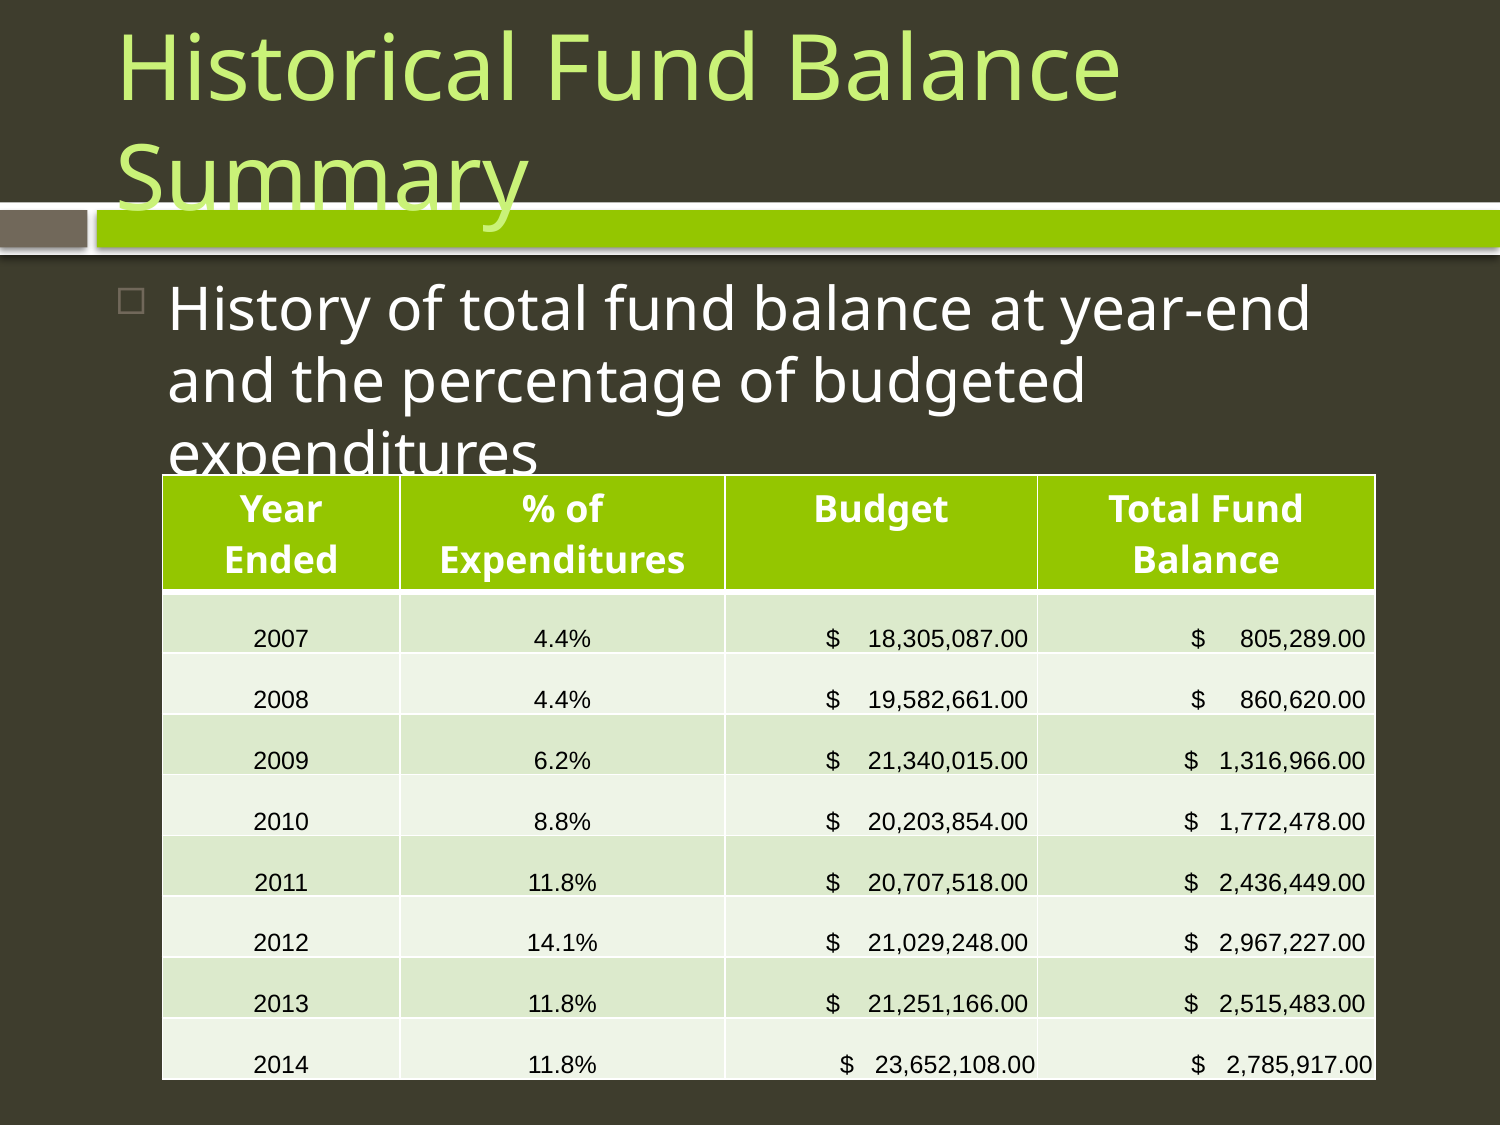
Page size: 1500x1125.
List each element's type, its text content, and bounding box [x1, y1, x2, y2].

table_cell 4.4% [401, 654, 724, 713]
table_header Budget [726, 476, 1037, 589]
table_header Year Ended [163, 476, 399, 589]
table_cell 2009 [163, 715, 399, 774]
table_cell $ 2,967,227.00 [1038, 897, 1374, 956]
table_cell 14.1% [401, 897, 724, 956]
table_cell $ 21,029,248.00 [726, 897, 1037, 956]
table_cell 8.8% [401, 775, 724, 835]
table_cell $ 19,582,661.00 [726, 654, 1037, 713]
table_cell 2008 [163, 654, 399, 713]
table_cell $ 1,316,966.00 [1038, 715, 1374, 774]
table_cell 11.8% [401, 836, 724, 895]
table_cell $ 23,652,108.00 [726, 1019, 1037, 1078]
table_cell 2013 [163, 958, 399, 1017]
table_cell $ 805,289.00 [1038, 595, 1374, 652]
table_cell $ 2,785,917.00 [1038, 1019, 1374, 1078]
table_cell 11.8% [401, 958, 724, 1017]
table_cell $ 21,340,015.00 [726, 715, 1037, 774]
table_header % of Expenditures [401, 476, 724, 589]
table_cell $ 860,620.00 [1038, 654, 1374, 713]
table_cell $ 2,436,449.00 [1038, 836, 1374, 895]
table_cell 11.8% [401, 1019, 724, 1078]
table_cell 2010 [163, 775, 399, 835]
table_cell $ 2,515,483.00 [1038, 958, 1374, 1017]
table_header Total Fund Balance [1038, 476, 1374, 589]
table_cell 2014 [163, 1019, 399, 1078]
table_cell $ 21,251,166.00 [726, 958, 1037, 1017]
table_cell 2011 [163, 836, 399, 895]
table_cell $ 20,203,854.00 [726, 775, 1037, 835]
table_cell $ 1,772,478.00 [1038, 775, 1374, 835]
table_cell $ 20,707,518.00 [726, 836, 1037, 895]
table_cell 4.4% [401, 595, 724, 652]
table_cell 2007 [163, 595, 399, 652]
title Historical Fund Balance Summary [100, 37, 1438, 200]
table_cell $ 18,305,087.00 [726, 595, 1037, 652]
table_cell 2012 [163, 897, 399, 956]
table_cell 6.2% [401, 715, 724, 774]
list History of total fund balance at year-end and the percentage of budgeted expenditures [100, 262, 1438, 1000]
